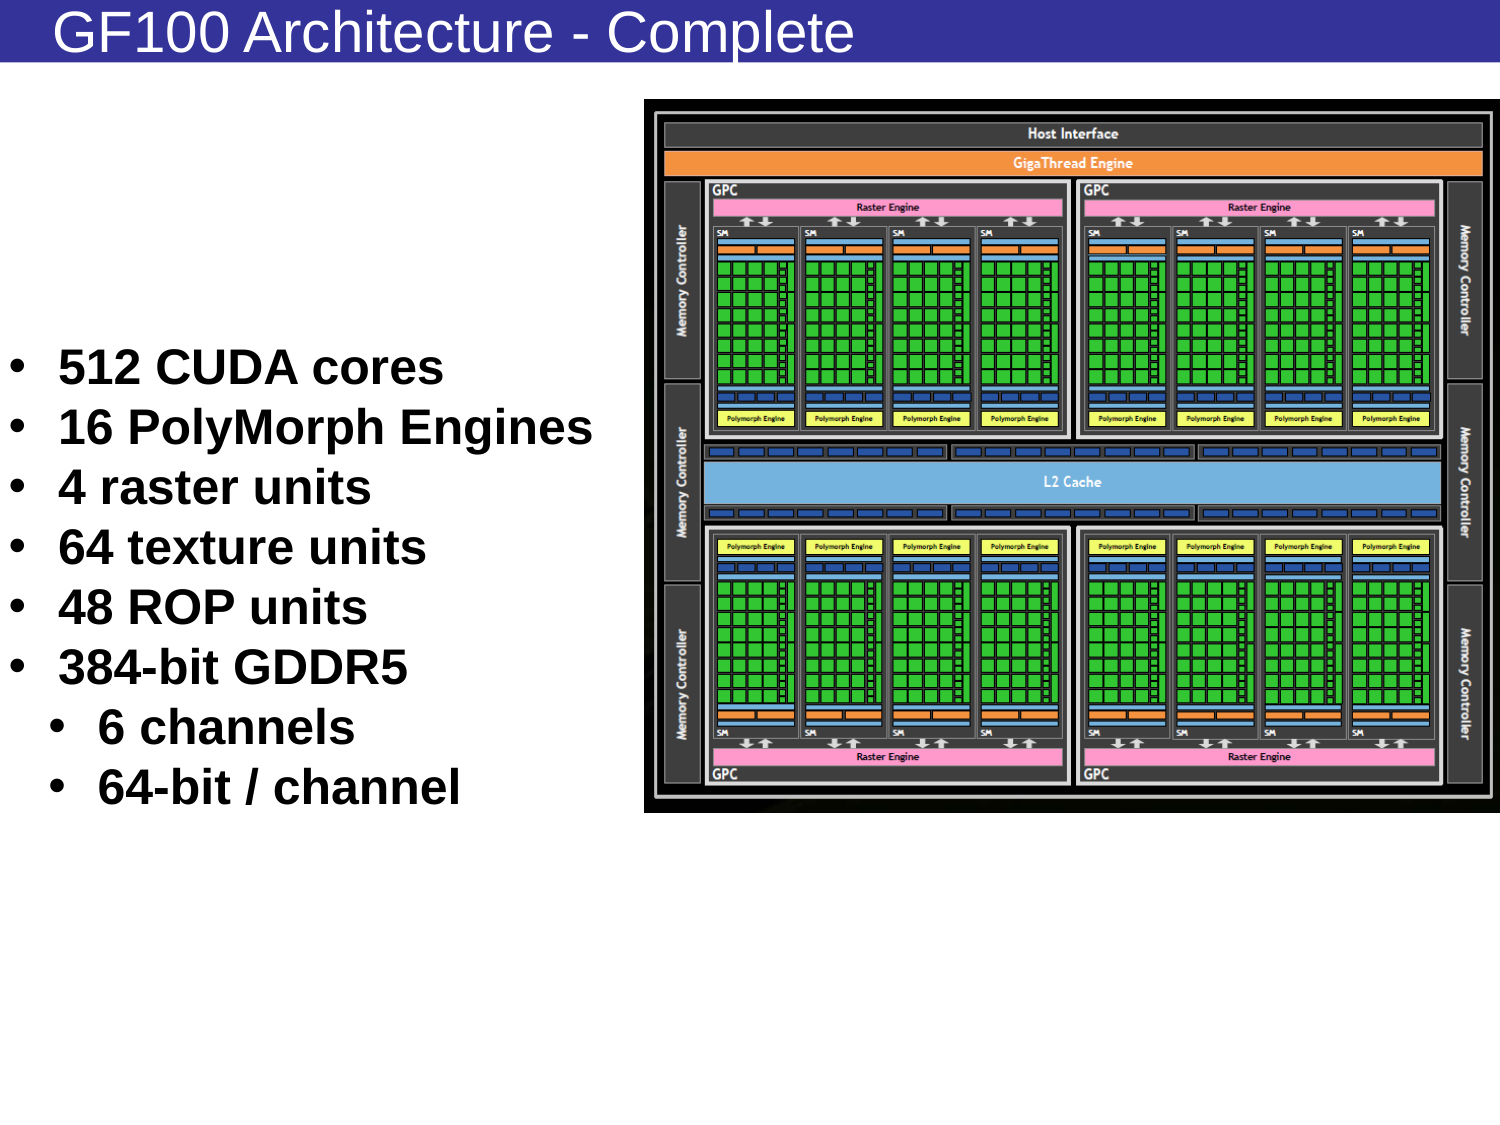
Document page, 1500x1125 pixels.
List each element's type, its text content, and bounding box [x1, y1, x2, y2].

title GF100 Architecture - Complete [37, 7, 1426, 51]
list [644, 99, 1500, 813]
text_box 512 CUDA cores 16 PolyMorph Engines 4 raster units 64 texture units 48 ROP units 384-bit GDDR5 6 channels 64-bit / channel [0, 237, 609, 883]
